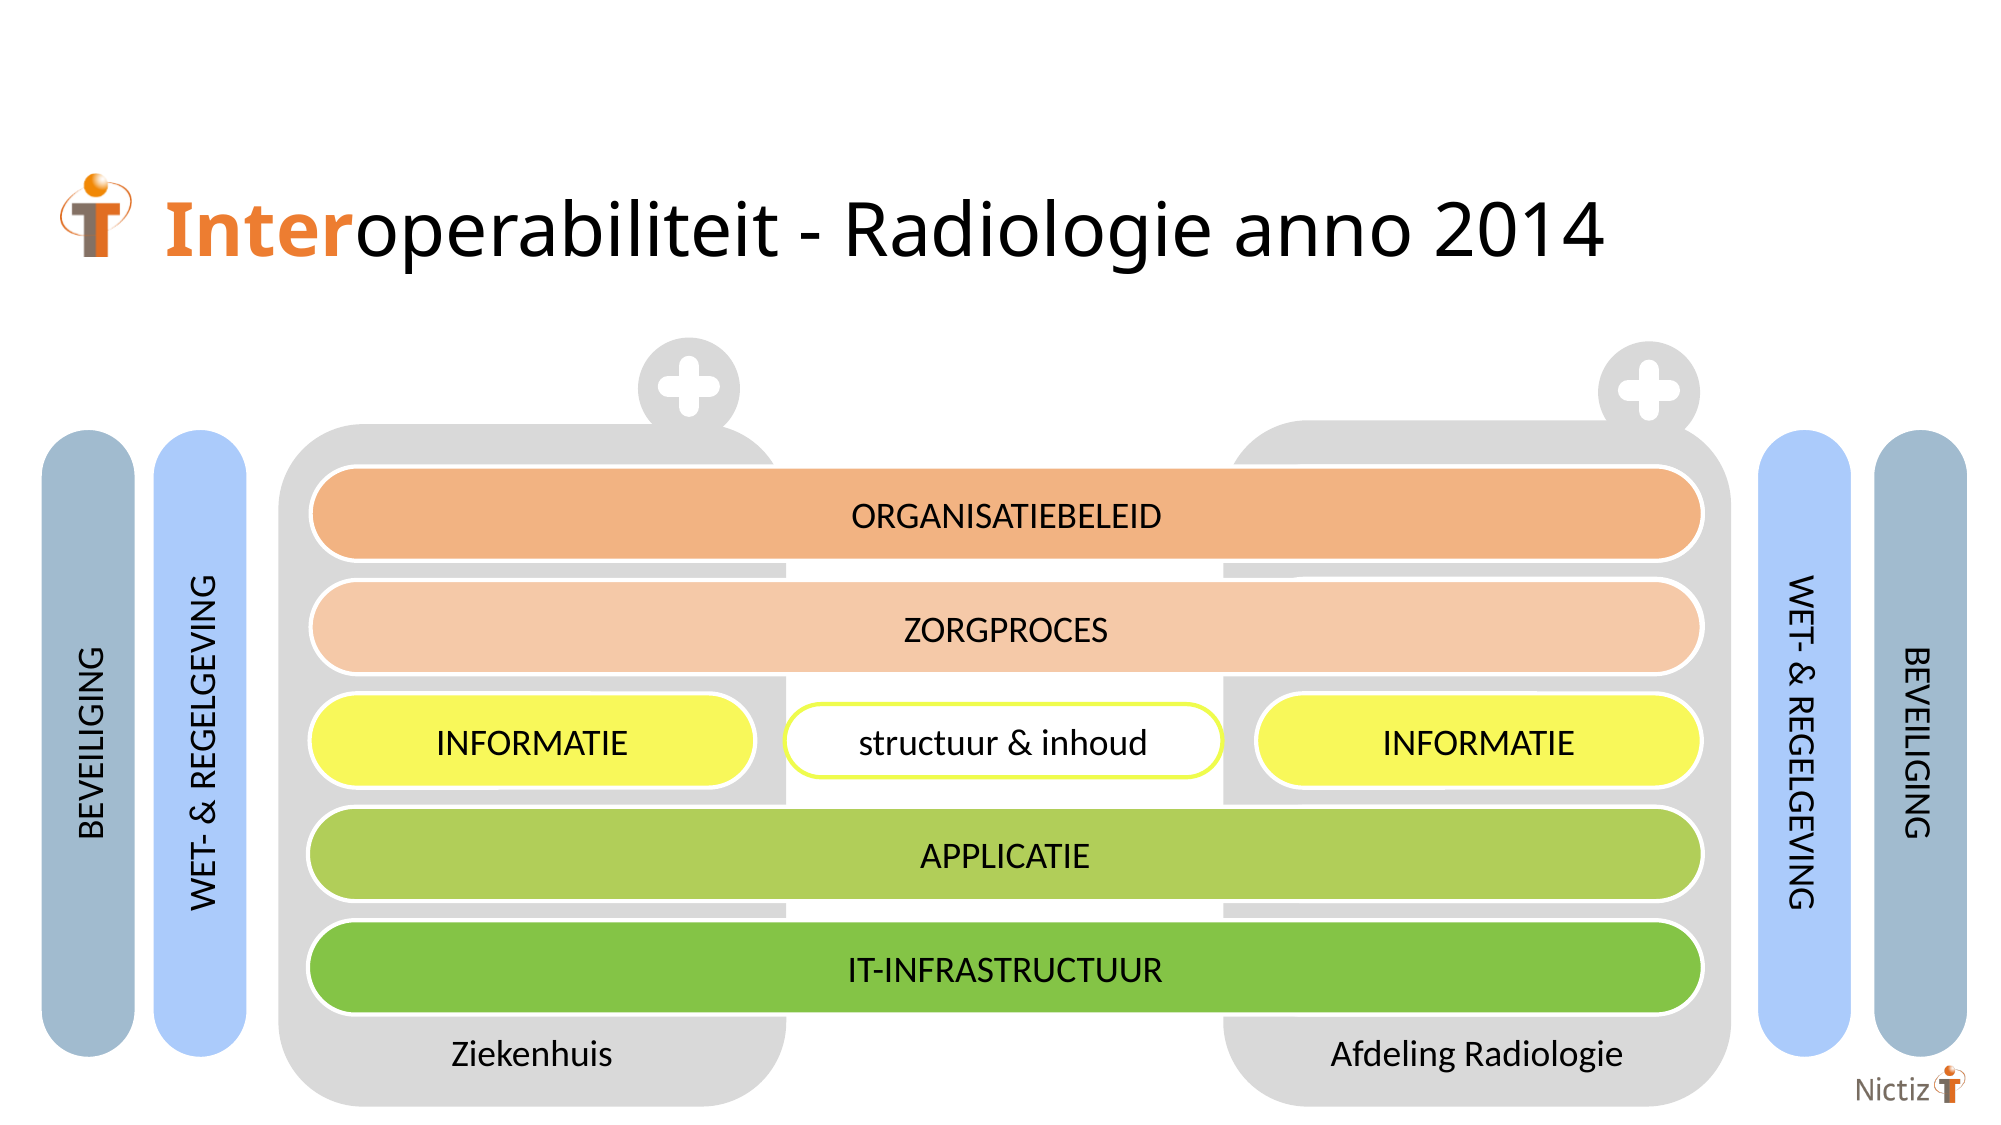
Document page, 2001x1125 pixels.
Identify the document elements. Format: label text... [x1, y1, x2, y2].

text_box [636, 336, 741, 441]
text_box WET- & REGELGEVING [1754, 426, 1855, 1060]
text_box BEVEILIGING [38, 426, 138, 1060]
text_box IT-INFRASTRUCTUUR [306, 919, 1704, 1016]
text_box ZORGPROCES [309, 578, 1703, 676]
text_box WET- & REGELGEVING [150, 426, 250, 1060]
text_box Afdeling Radiologie [1222, 419, 1733, 1108]
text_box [668, 366, 710, 407]
text_box structuur & inhoud [783, 703, 1224, 779]
text_box [1597, 340, 1702, 445]
text_box Ziekenhuis [277, 423, 788, 1108]
text_box INFORMATIE [308, 692, 757, 789]
title Interoperabiliteit - Radiologie anno 2014 [150, 184, 1863, 351]
text_box ORGANISATIEBELEID [309, 465, 1704, 562]
picture [1852, 1061, 1969, 1107]
text_box APPLICATIE [306, 805, 1704, 903]
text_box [1628, 369, 1670, 411]
picture [60, 173, 132, 257]
text_box BEVEILIGING [1871, 426, 1971, 1060]
text_box INFORMATIE [1255, 692, 1703, 789]
